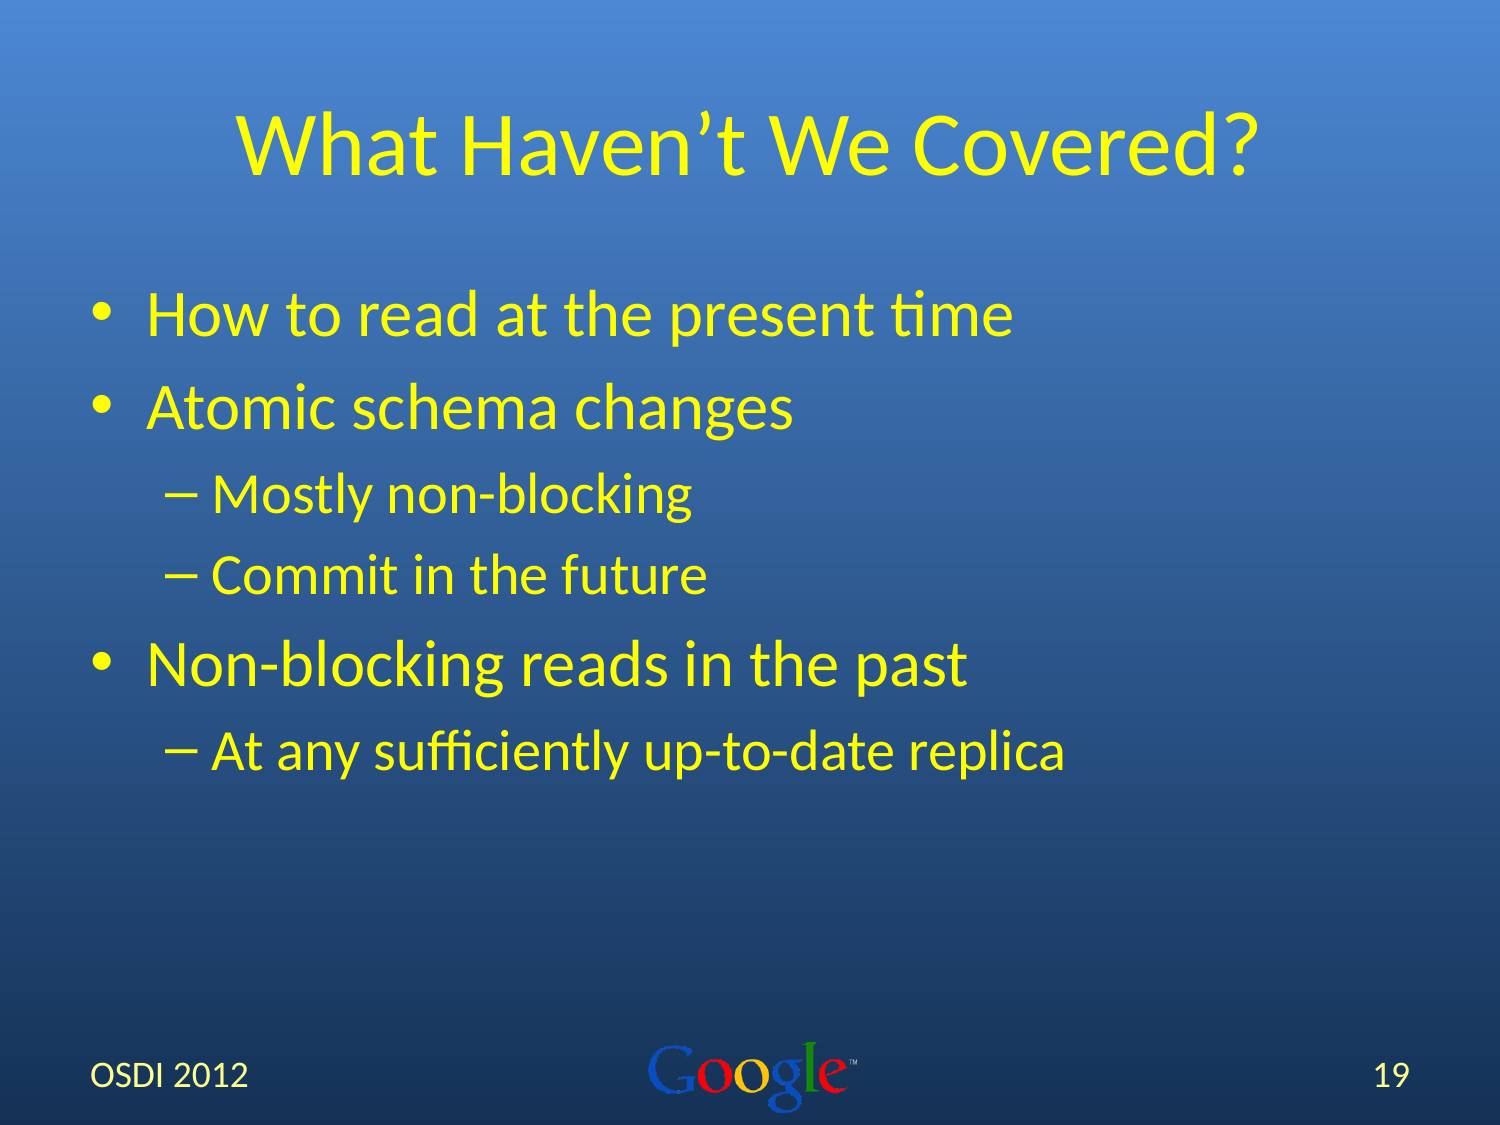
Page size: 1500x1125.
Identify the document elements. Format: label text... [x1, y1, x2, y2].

list How to read at the present time Atomic schema changes Mostly non-blocking Commit in the future Non-blocking reads in the past At any sufficiently up-to-date replica [75, 262, 1425, 1005]
slide_number OSDI 2012 [75, 1042, 425, 1103]
title What Haven’t We Covered? [75, 45, 1425, 233]
picture [648, 1042, 857, 1113]
slide_number 19 [1074, 1042, 1425, 1103]
